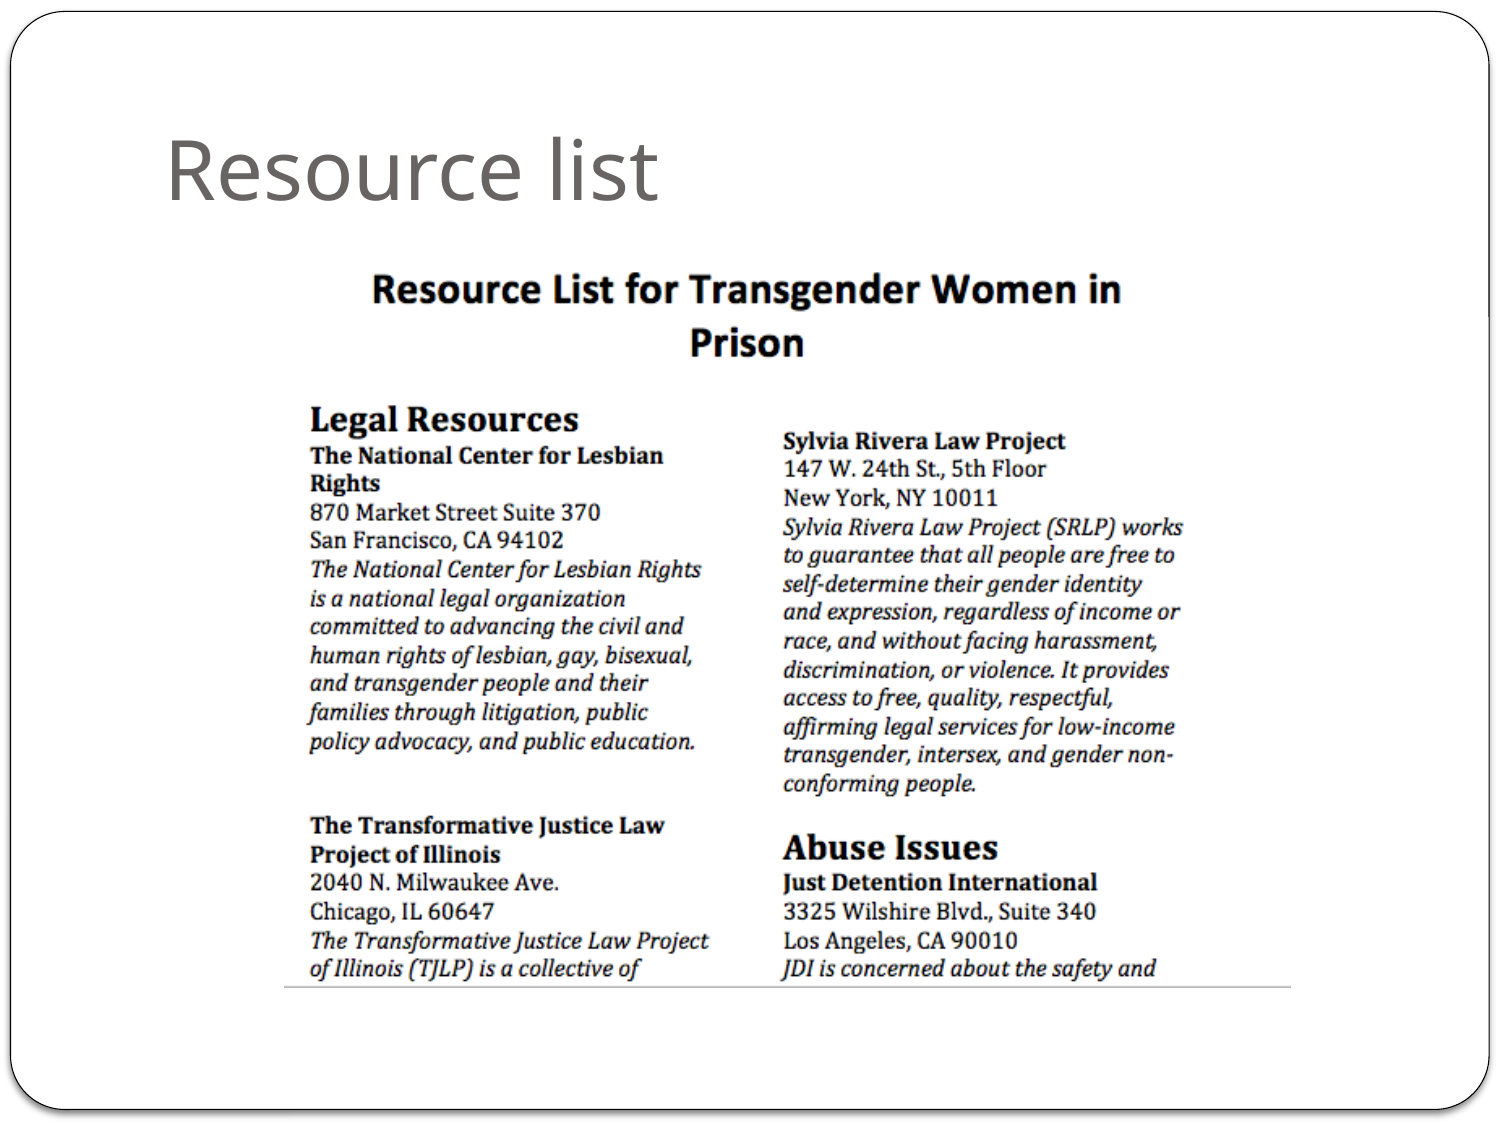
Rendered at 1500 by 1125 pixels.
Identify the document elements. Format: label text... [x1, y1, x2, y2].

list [149, 237, 1426, 988]
title Resource list [150, 45, 1425, 233]
